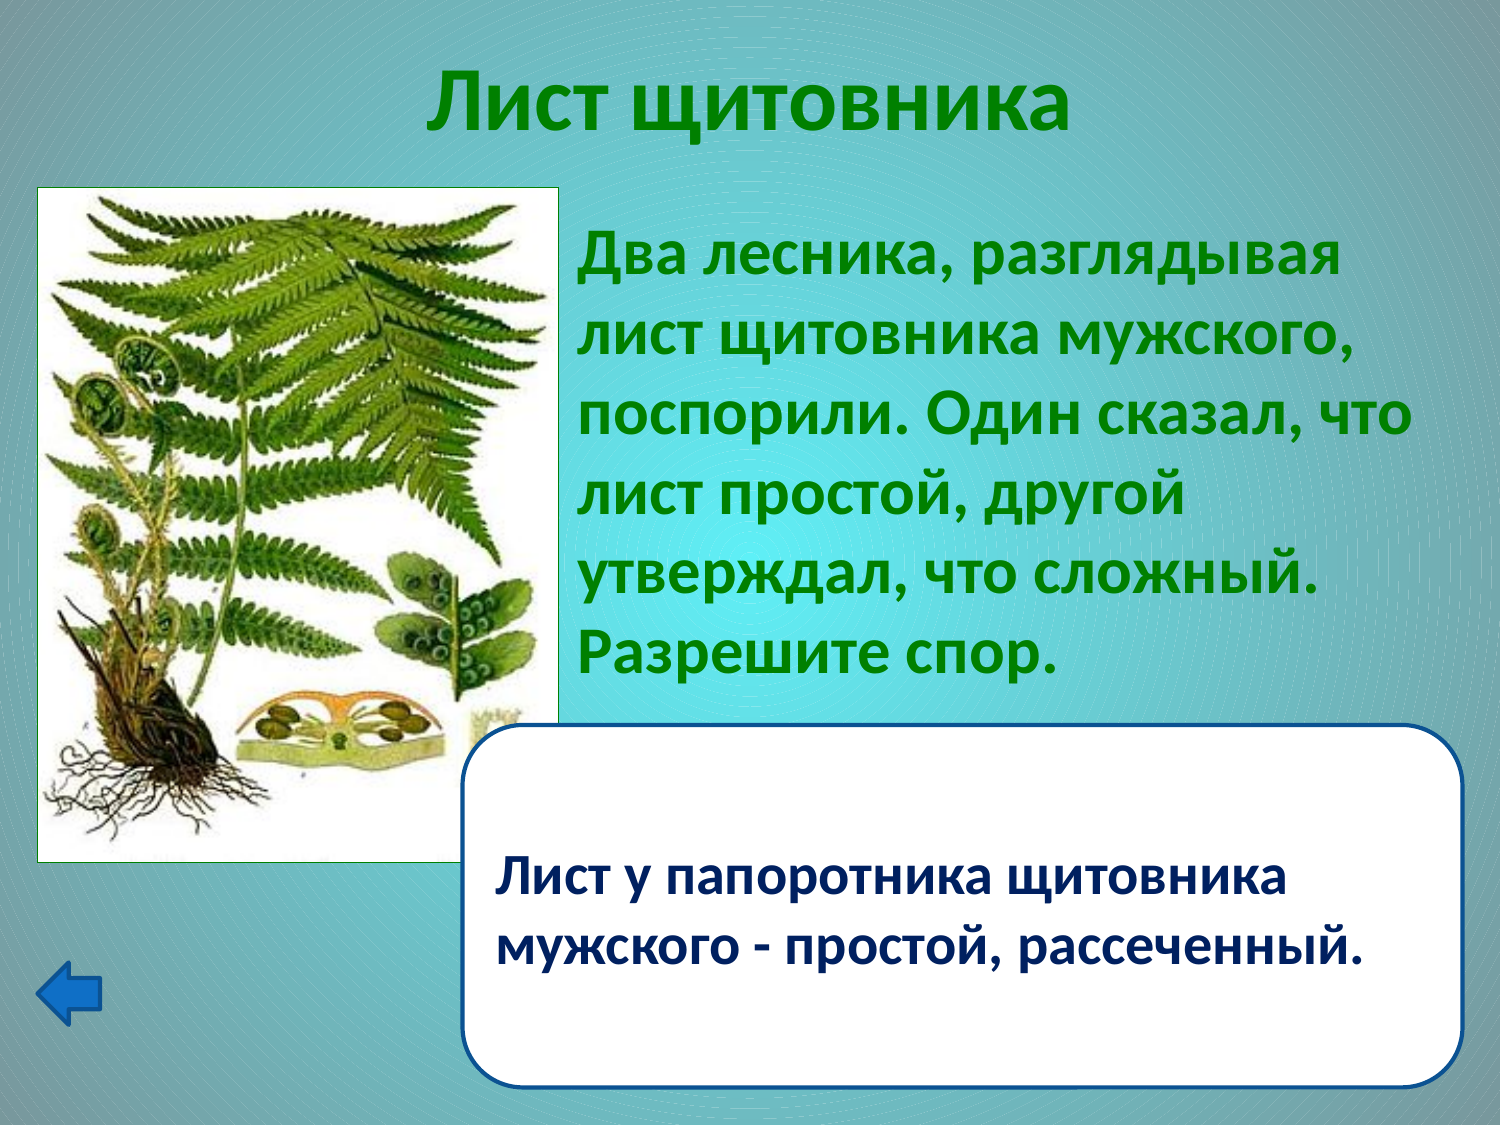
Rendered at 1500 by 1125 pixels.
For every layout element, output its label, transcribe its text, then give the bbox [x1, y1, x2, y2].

list Два лесника, разглядывая лист щитовника мужского, поспорили. Один сказал, что лист простой, другой утверждал, что сложный. Разрешите спор. [563, 200, 1438, 733]
text_box Лист у папоротника щитовника мужского - простой, рассеченный. [460, 722, 1465, 1090]
title Лист щитовника [75, 0, 1425, 188]
text_box [35, 960, 103, 1027]
picture [37, 187, 559, 863]
